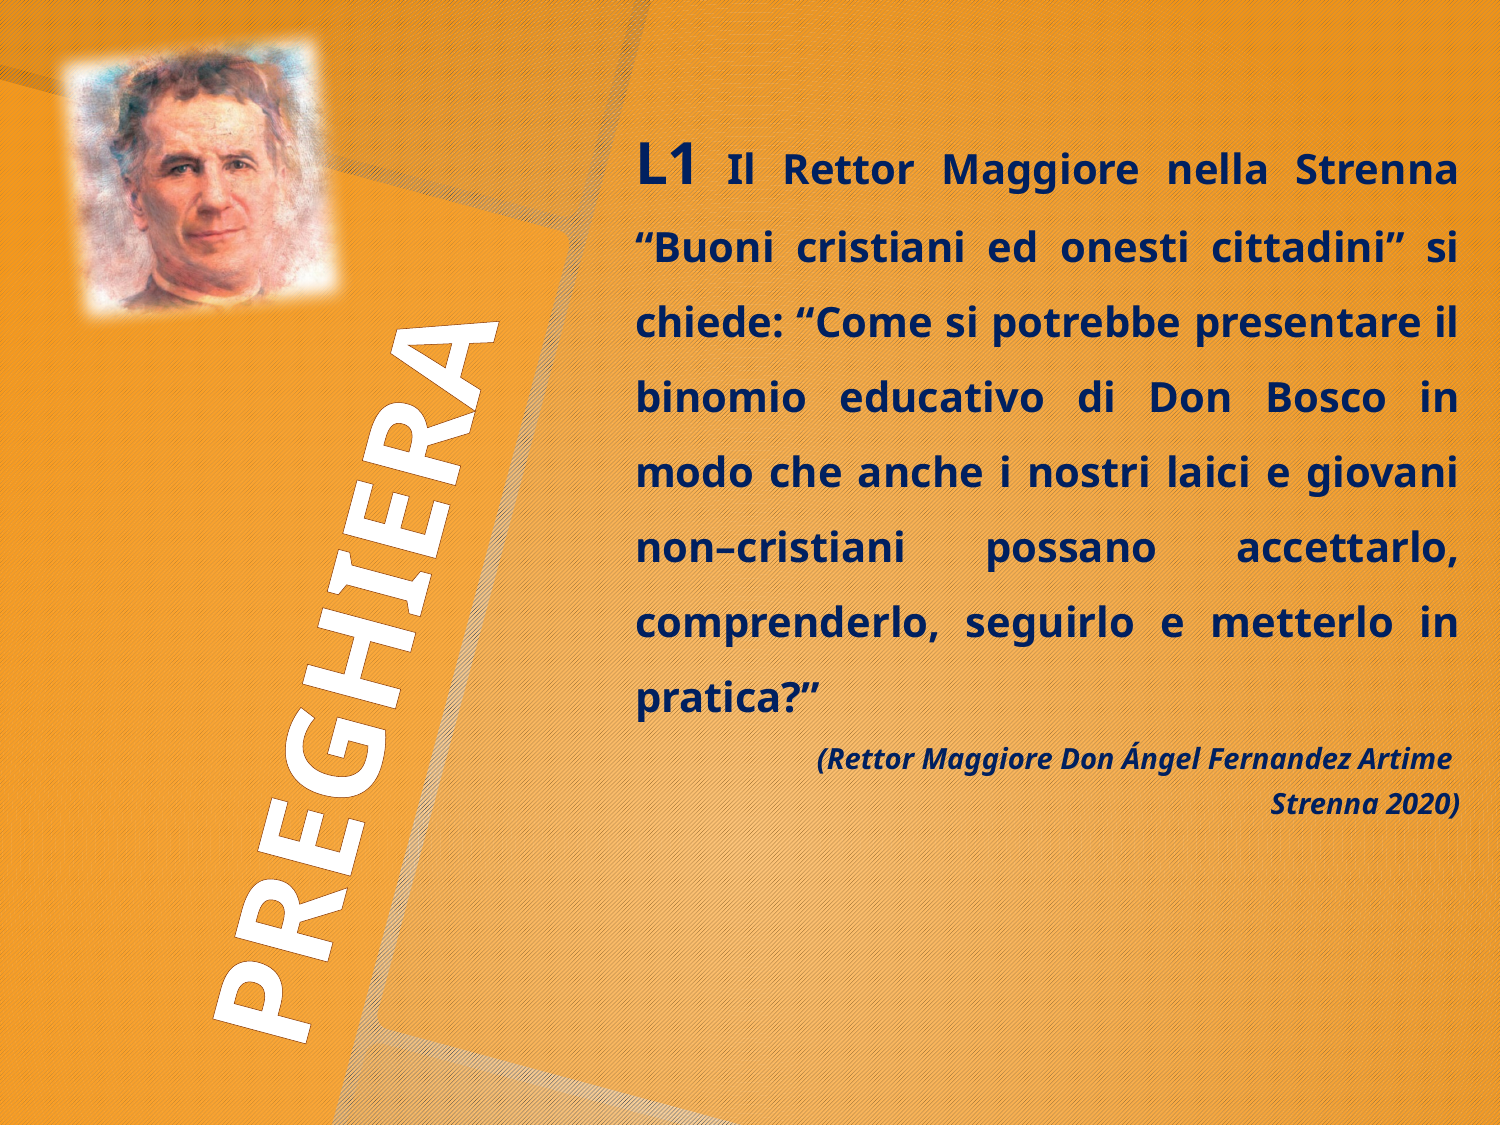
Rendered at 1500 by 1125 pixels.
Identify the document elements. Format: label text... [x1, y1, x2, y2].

list L1 Il Rettor Maggiore nella Strenna “Buoni cristiani ed onesti cittadini” si chiede: “Come si potrebbe presentare il binomio educativo di Don Bosco in modo che anche i nostri laici e giovani non–cristiani possano accettarlo, comprenderlo, seguirlo e metterlo in pratica?” (Rettor Maggiore Don Ángel Fernandez Artime Strenna 2020) [620, 42, 1476, 957]
picture [54, 31, 347, 325]
title PREGHIERA [53, 267, 537, 1119]
